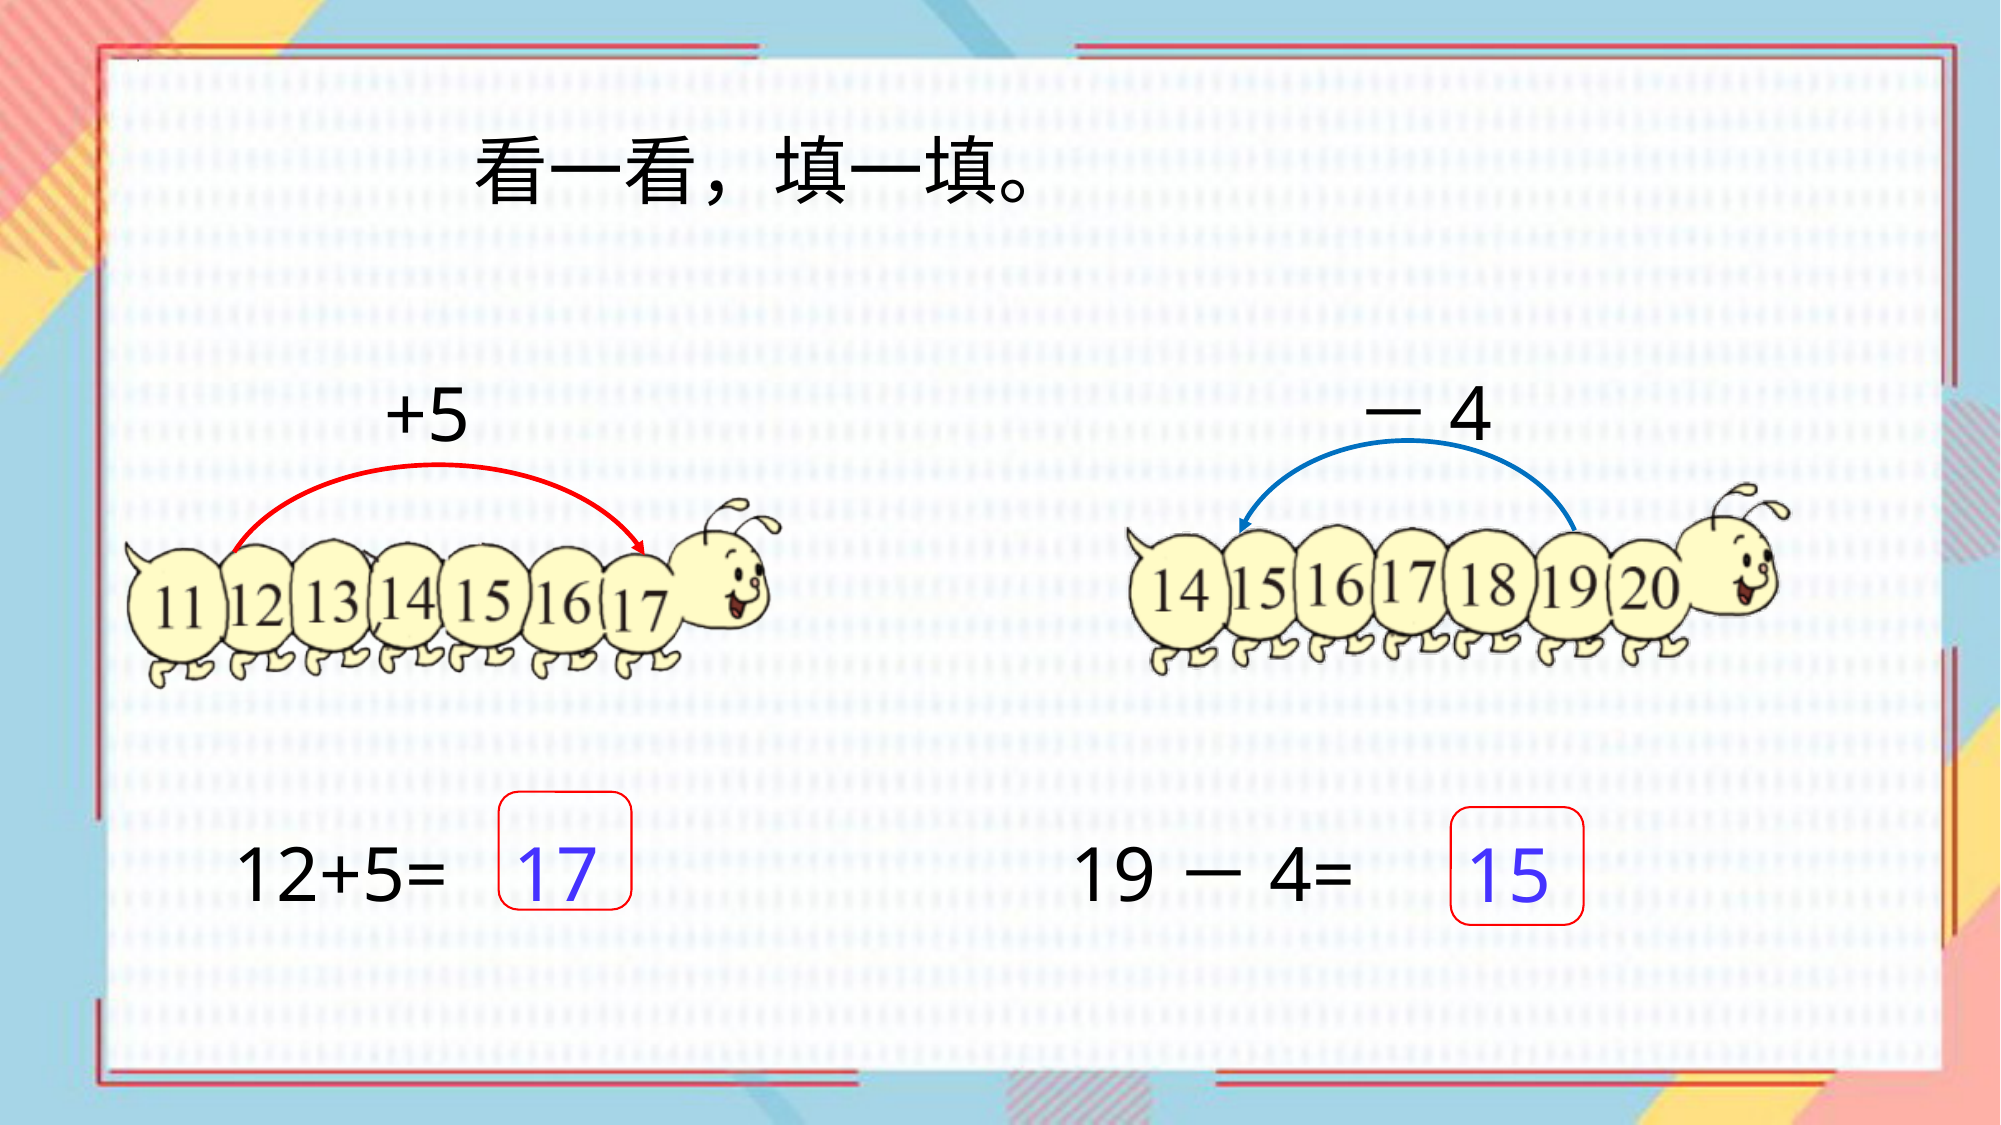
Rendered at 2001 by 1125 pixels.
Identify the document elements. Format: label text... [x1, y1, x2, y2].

text_box －4 [1342, 313, 1571, 464]
text_box 12+5= 19－4= [219, 773, 498, 924]
picture [0, 0, 2001, 1125]
text_box 12+5= 19－4= [632, 773, 1743, 924]
text_box [1306, 449, 1342, 464]
text_box 15 [1450, 775, 1584, 925]
text_box +5 [369, 313, 598, 449]
text_box 看一看，填一填。 [458, 71, 1983, 221]
text_box 17 [498, 773, 632, 924]
